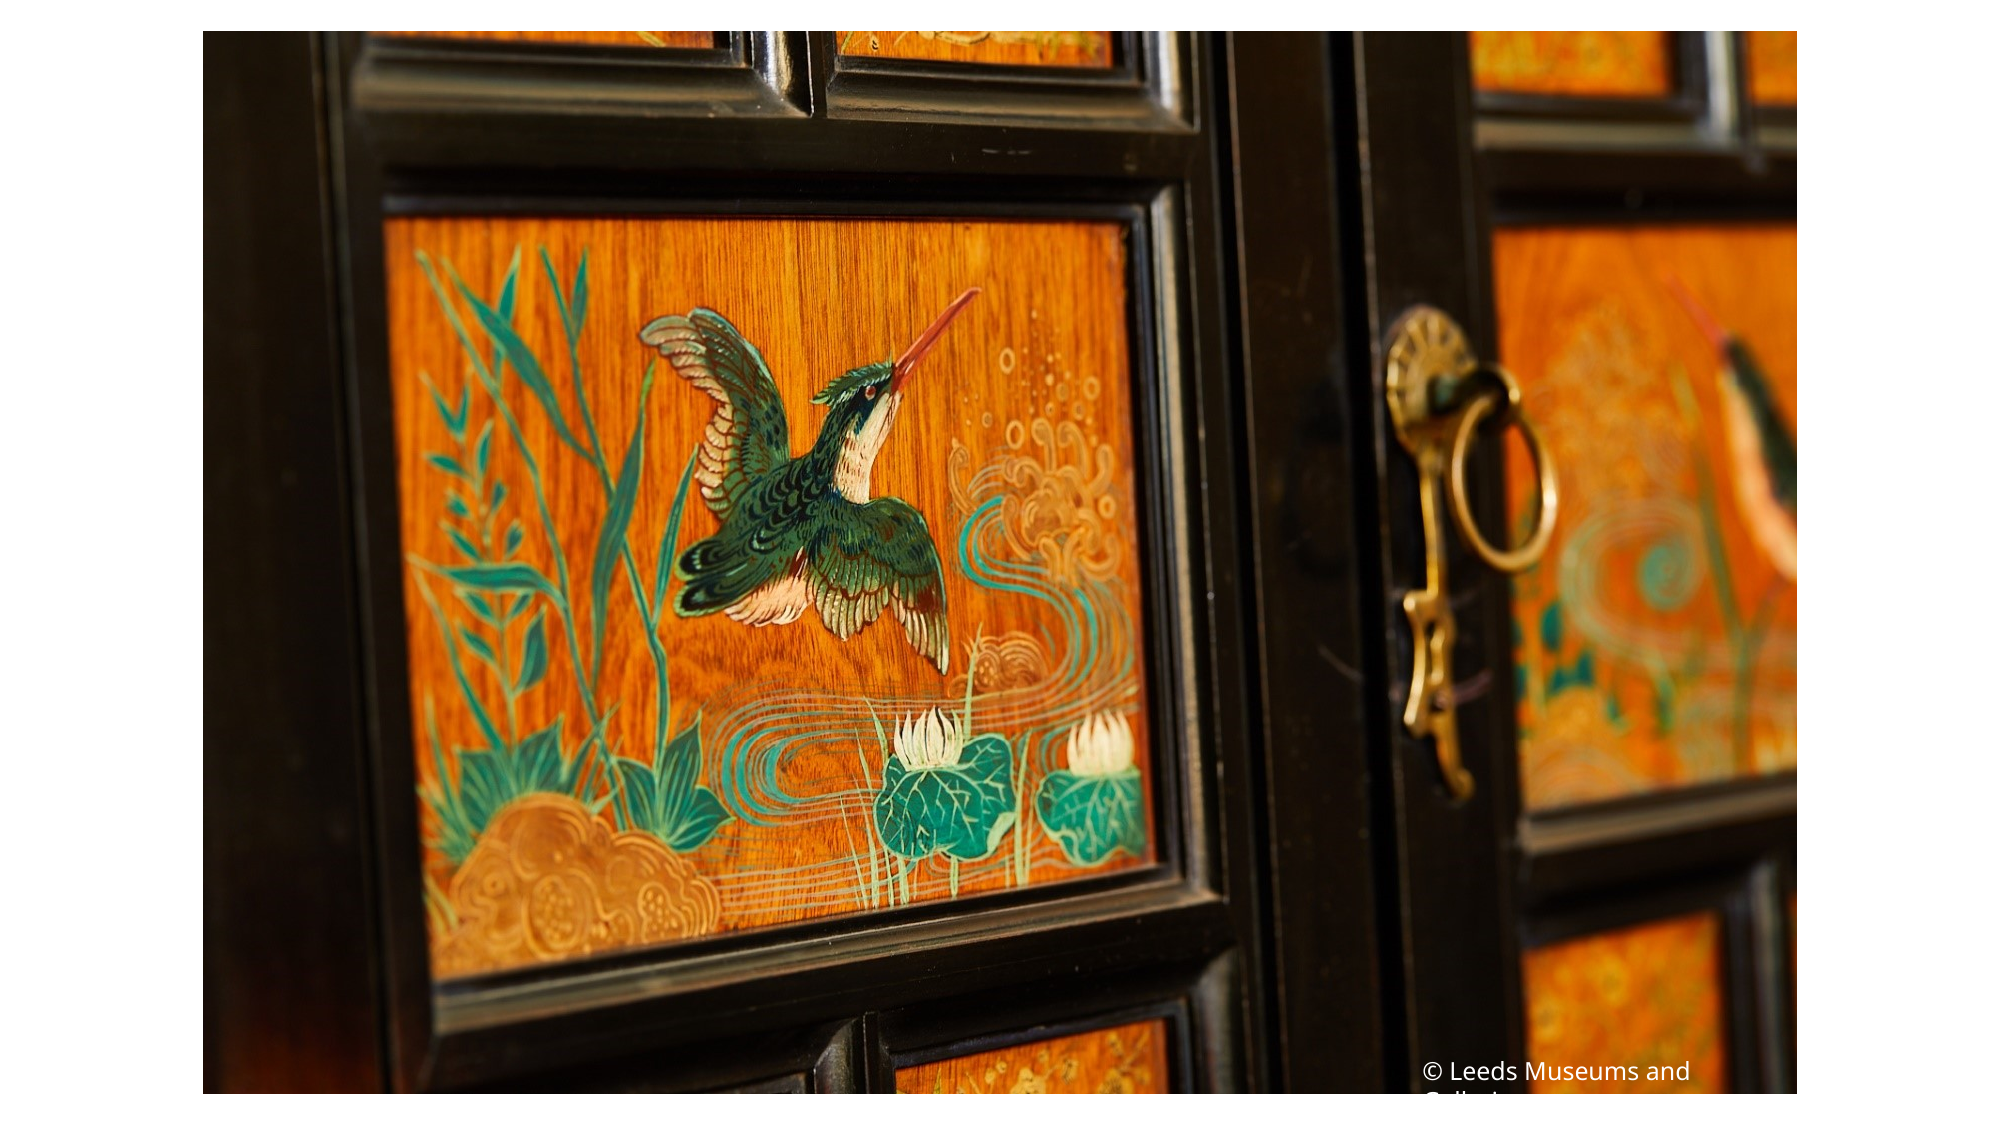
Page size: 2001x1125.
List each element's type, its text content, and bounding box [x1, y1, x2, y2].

picture [203, 31, 1797, 1094]
text_box © Leeds Museums and Galleries [1407, 1048, 1814, 1123]
